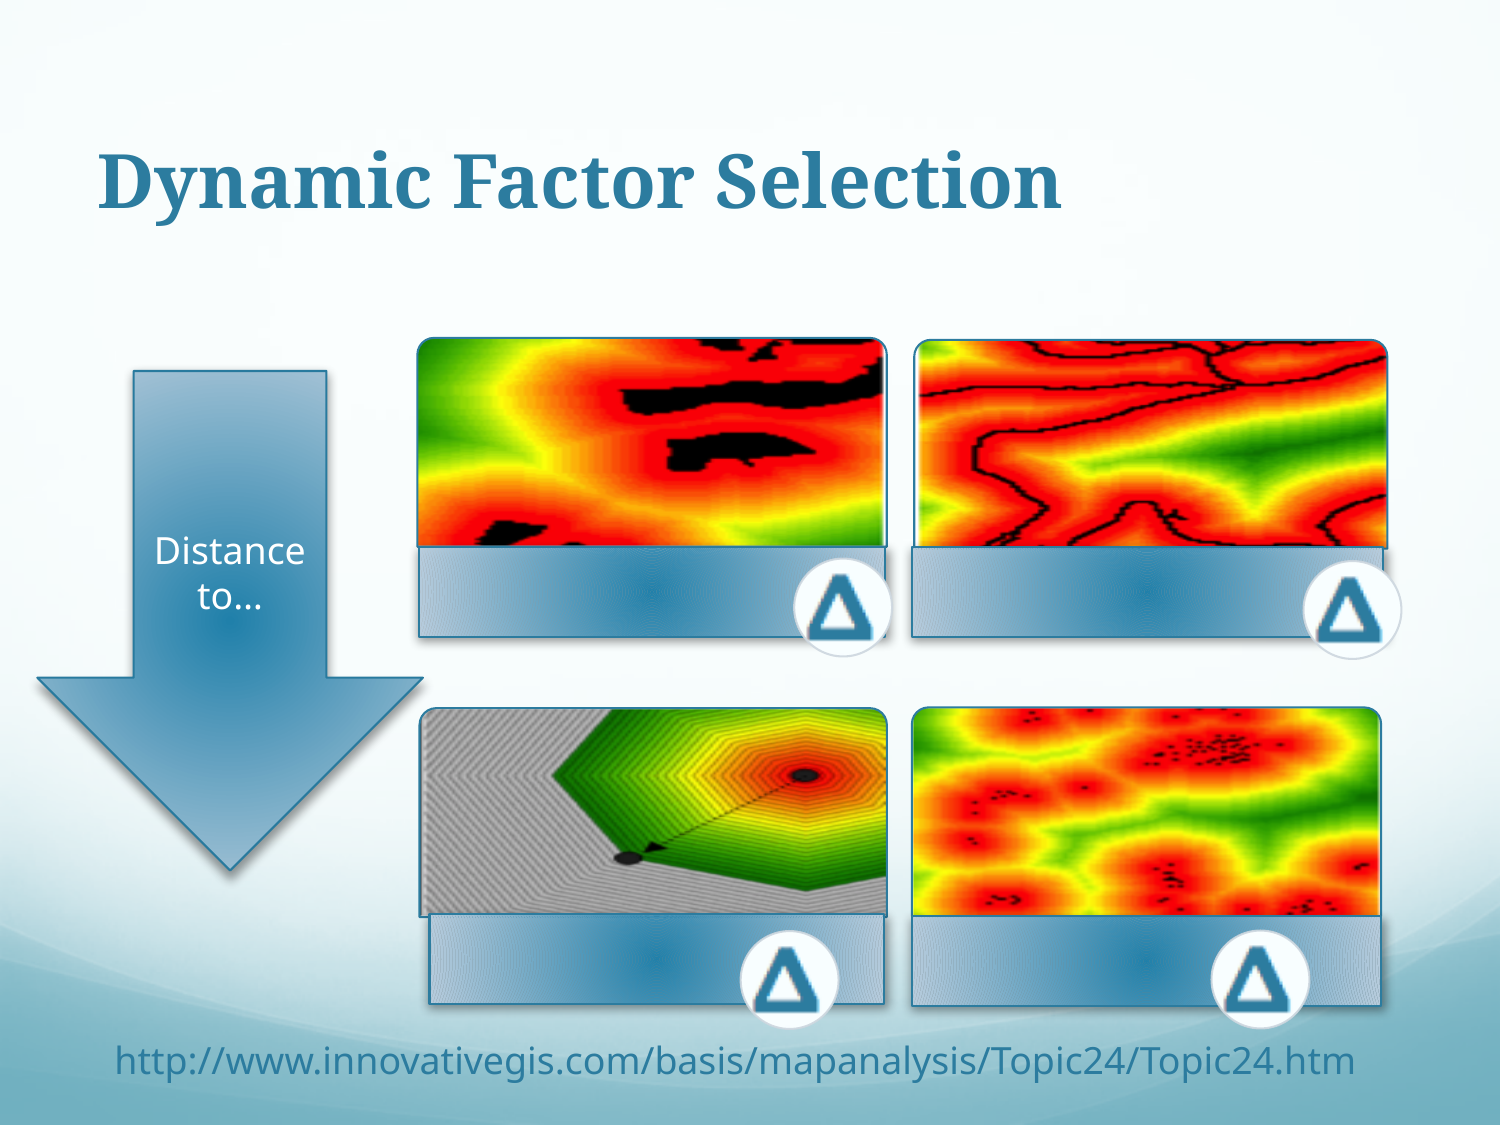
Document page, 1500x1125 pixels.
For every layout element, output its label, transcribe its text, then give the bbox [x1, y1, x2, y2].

title Dynamic Factor Selection [82, 12, 1402, 232]
text_box http://www.innovativegis.com/basis/mapanalysis/Topic24/Topic24.htm [99, 1029, 1372, 1090]
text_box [346, 336, 1455, 1030]
text_box Distance to… [36, 369, 339, 872]
